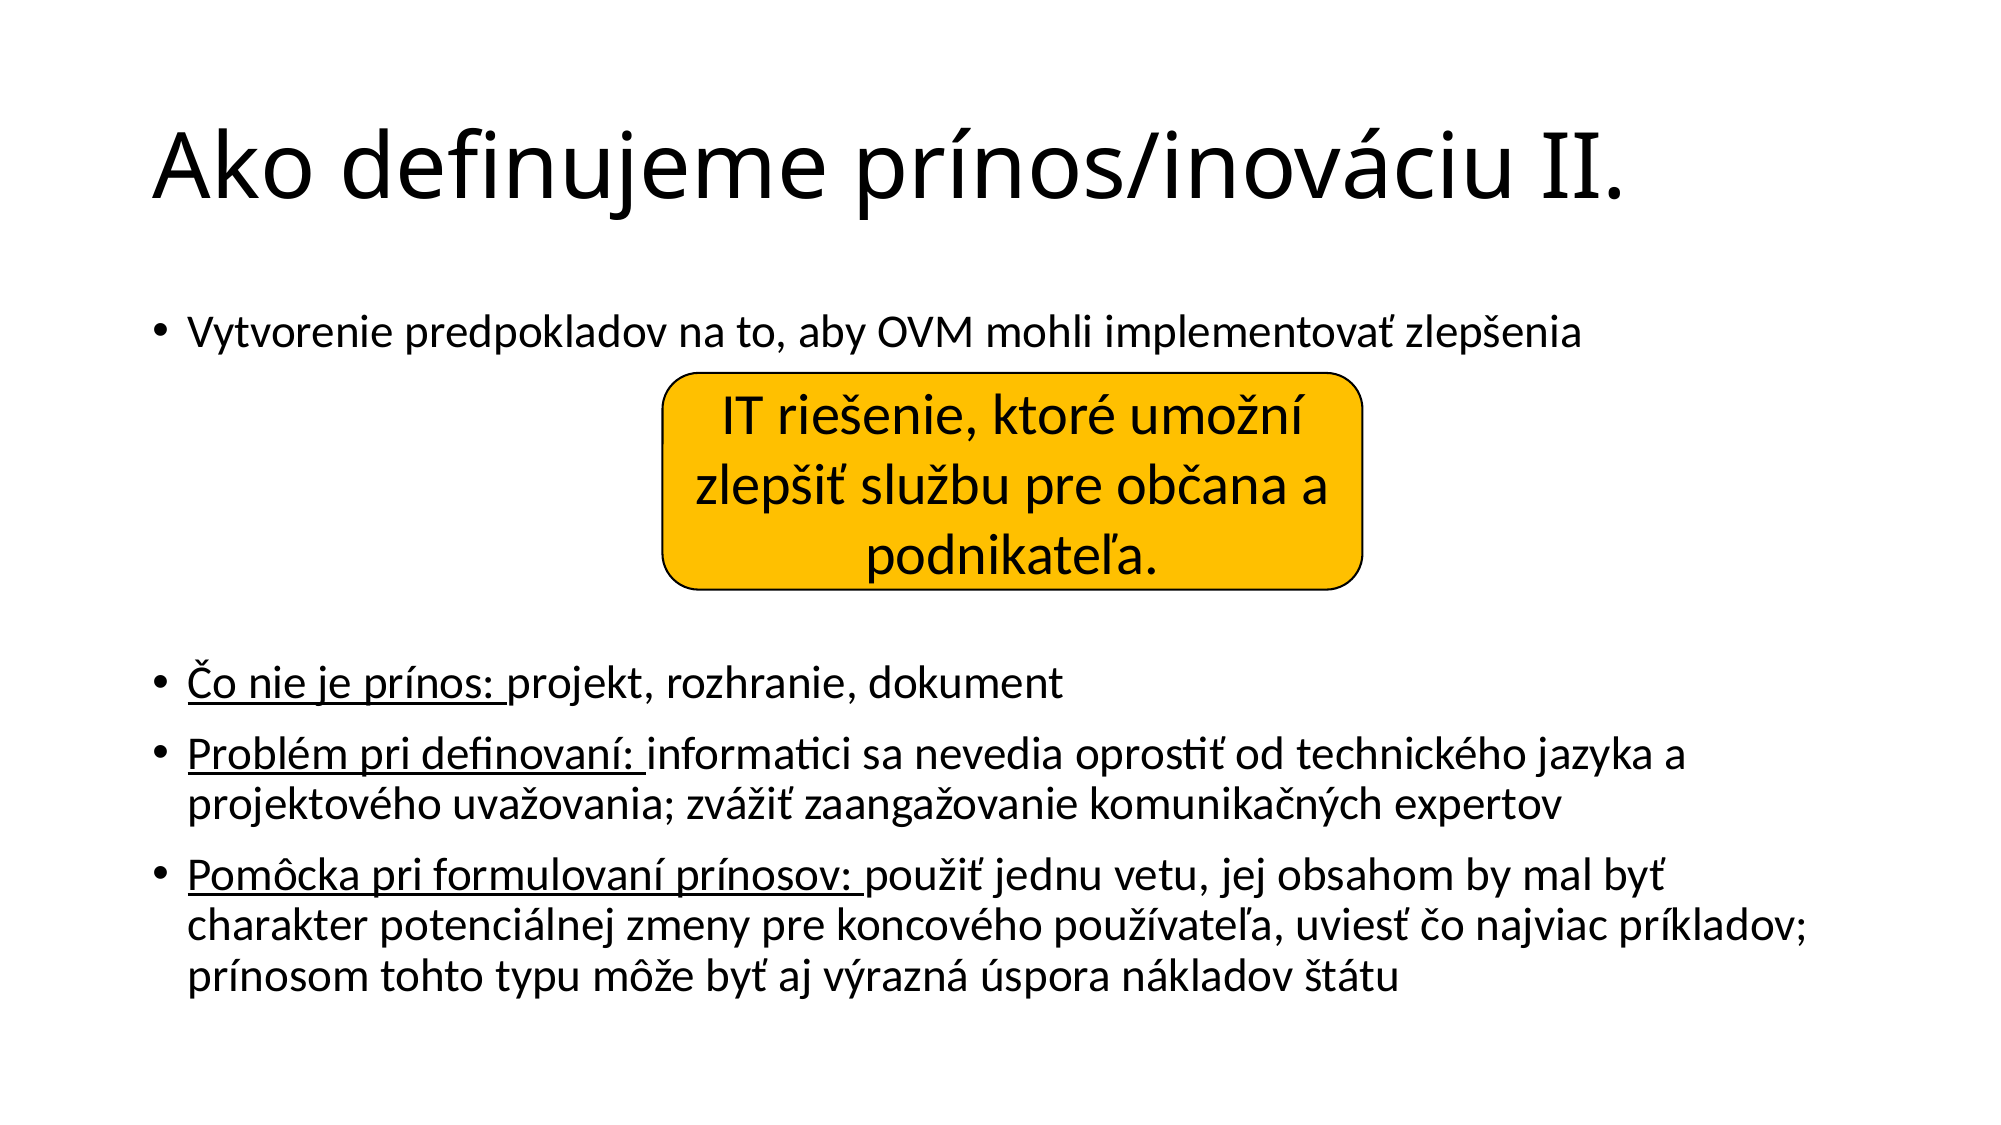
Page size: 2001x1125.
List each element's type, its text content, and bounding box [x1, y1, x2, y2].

title Ako definujeme prínos/inováciu II. [137, 59, 1863, 278]
list Vytvorenie predpokladov na to, aby OVM mohli implementovať zlepšenia Čo nie je prínos: projekt, rozhranie, dokument Problém pri definovaní: informatici sa nevedia oprostiť od technického jazyka a projektového uvažovania; zvážiť zaangažovanie komunikačných expertov Pomôcka pri formulovaní prínosov: použiť jednu vetu, jej obsahom by mal byť charakter potenciálnej zmeny pre koncového používateľa, uviesť čo najviac príkladov; prínosom tohto typu môže byť aj výrazná úspora nákladov štátu [137, 299, 1863, 1014]
text_box IT riešenie, ktoré umožní zlepšiť službu pre občana a podnikateľa. [661, 371, 1364, 591]
